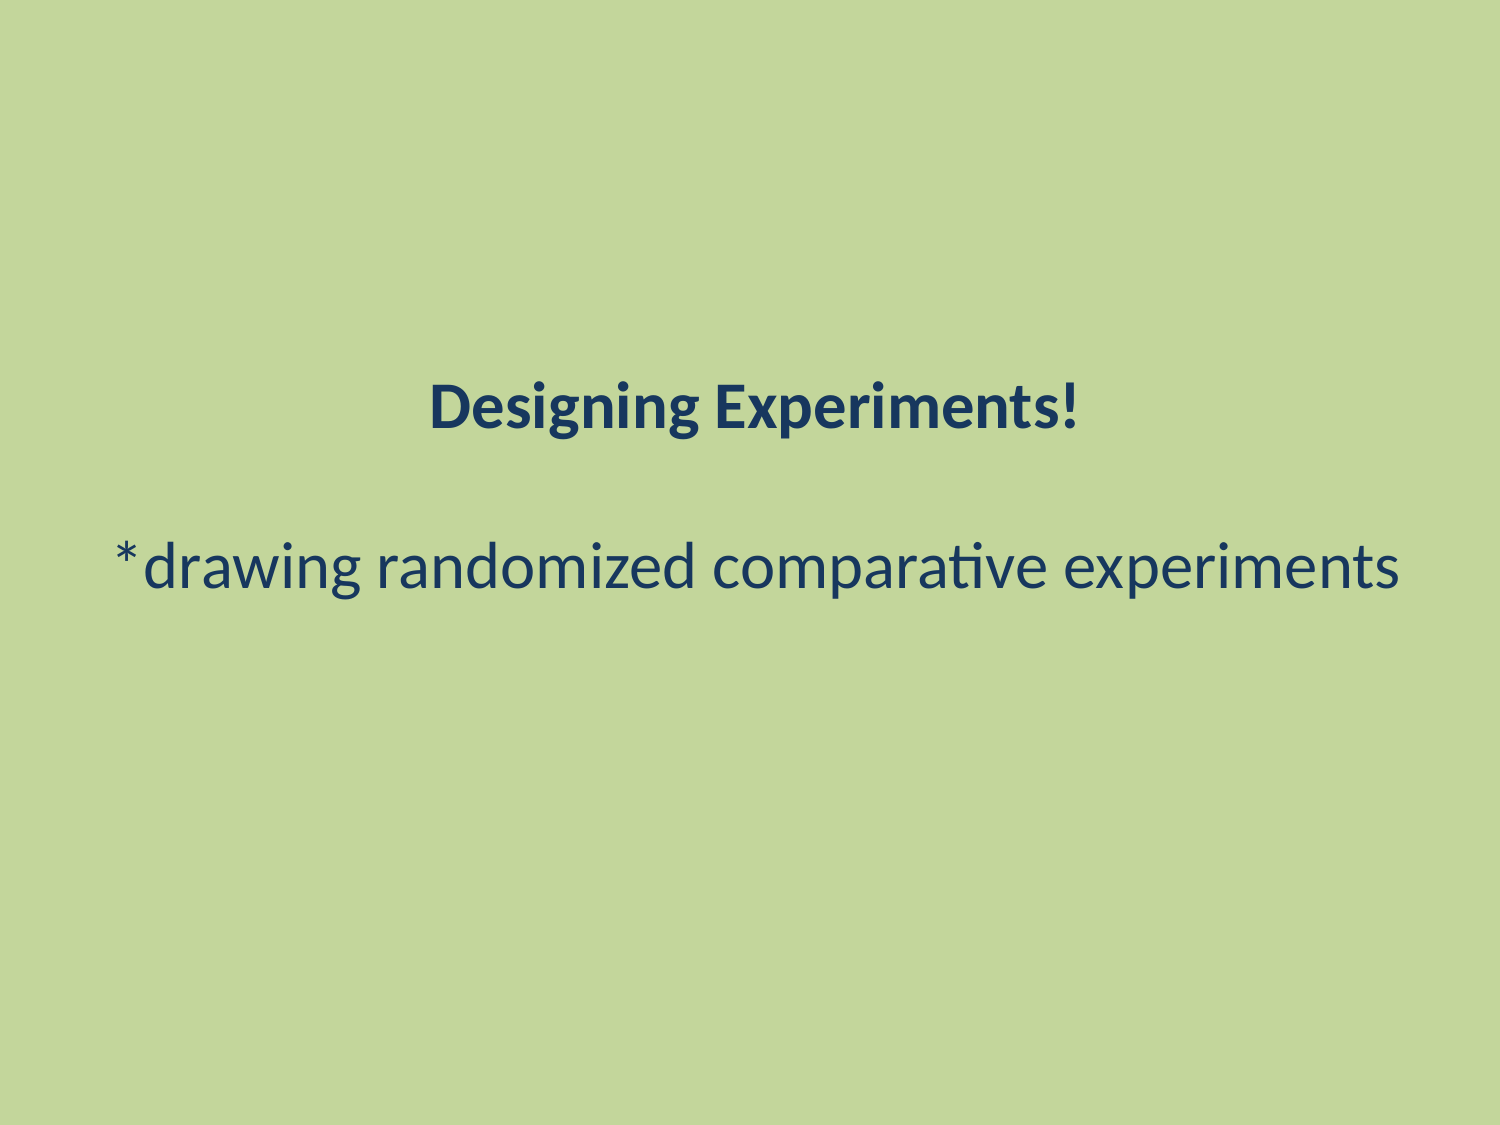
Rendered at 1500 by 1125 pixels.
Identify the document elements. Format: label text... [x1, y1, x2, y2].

text_box Designing Experiments! *drawing randomized comparative experiments [12, 354, 1500, 609]
